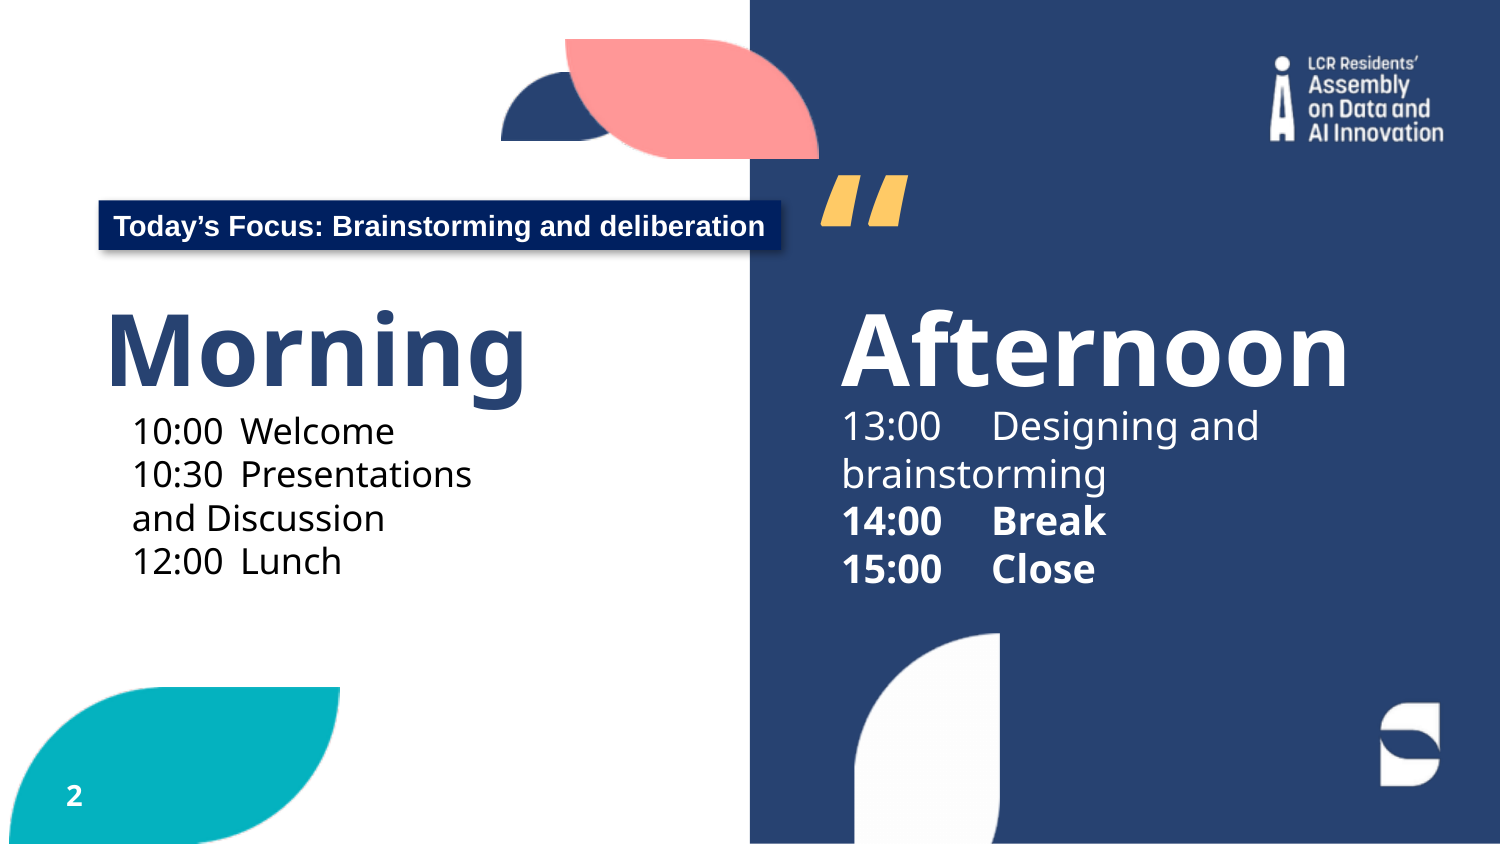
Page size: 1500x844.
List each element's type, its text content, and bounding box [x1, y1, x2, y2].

text_box Today’s Focus: Brainstorming and deliberation [98, 200, 782, 250]
picture [772, 634, 1081, 844]
picture [1266, 53, 1447, 145]
picture [501, 38, 819, 159]
text_box 13:00 Designing and brainstorming 14:00 Break 15:00 Close [803, 386, 1467, 589]
picture [1363, 685, 1458, 804]
subtitle 10:00 Welcome 10:30 Presentations and Discussion 12:00 Lunch [97, 393, 729, 597]
title Morning [65, 178, 729, 422]
picture [8, 687, 341, 844]
text_box Afternoon [803, 178, 1467, 386]
